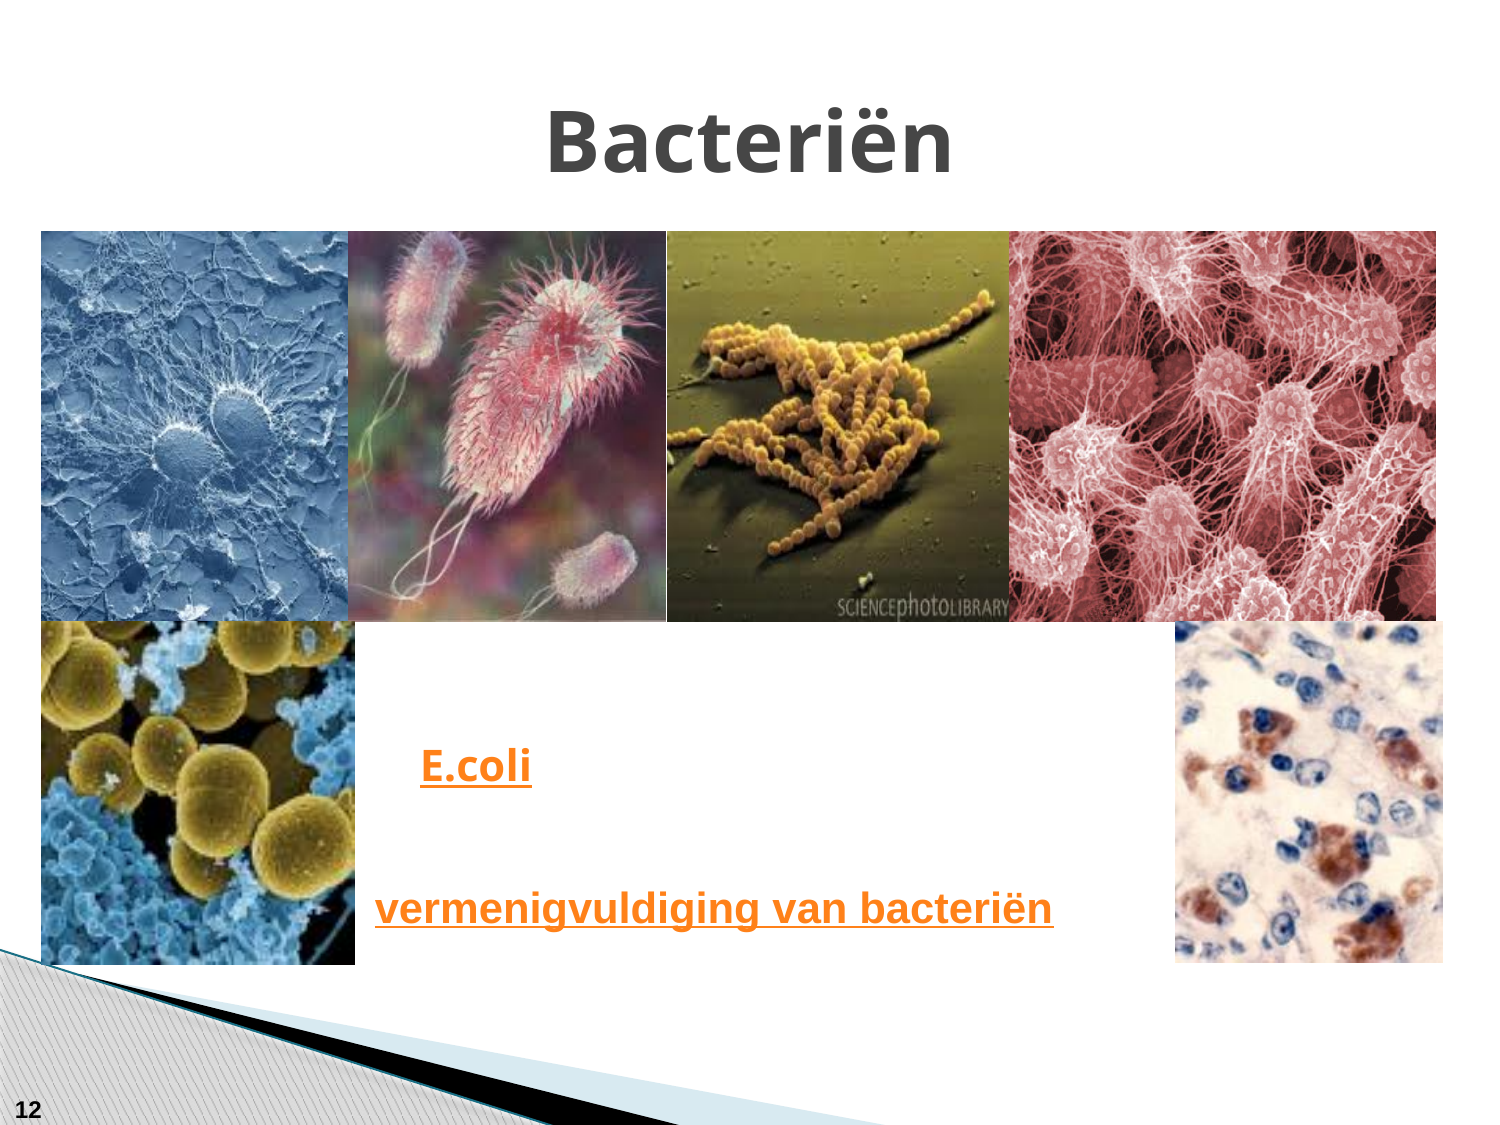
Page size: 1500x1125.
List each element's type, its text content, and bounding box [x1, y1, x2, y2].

picture [667, 231, 1443, 963]
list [41, 231, 348, 621]
picture [41, 231, 666, 965]
text_box vermenigvuldiging van bacteriën [362, 822, 1169, 940]
text_box E.coli [405, 680, 548, 798]
title Bacteriën [75, 45, 1425, 231]
